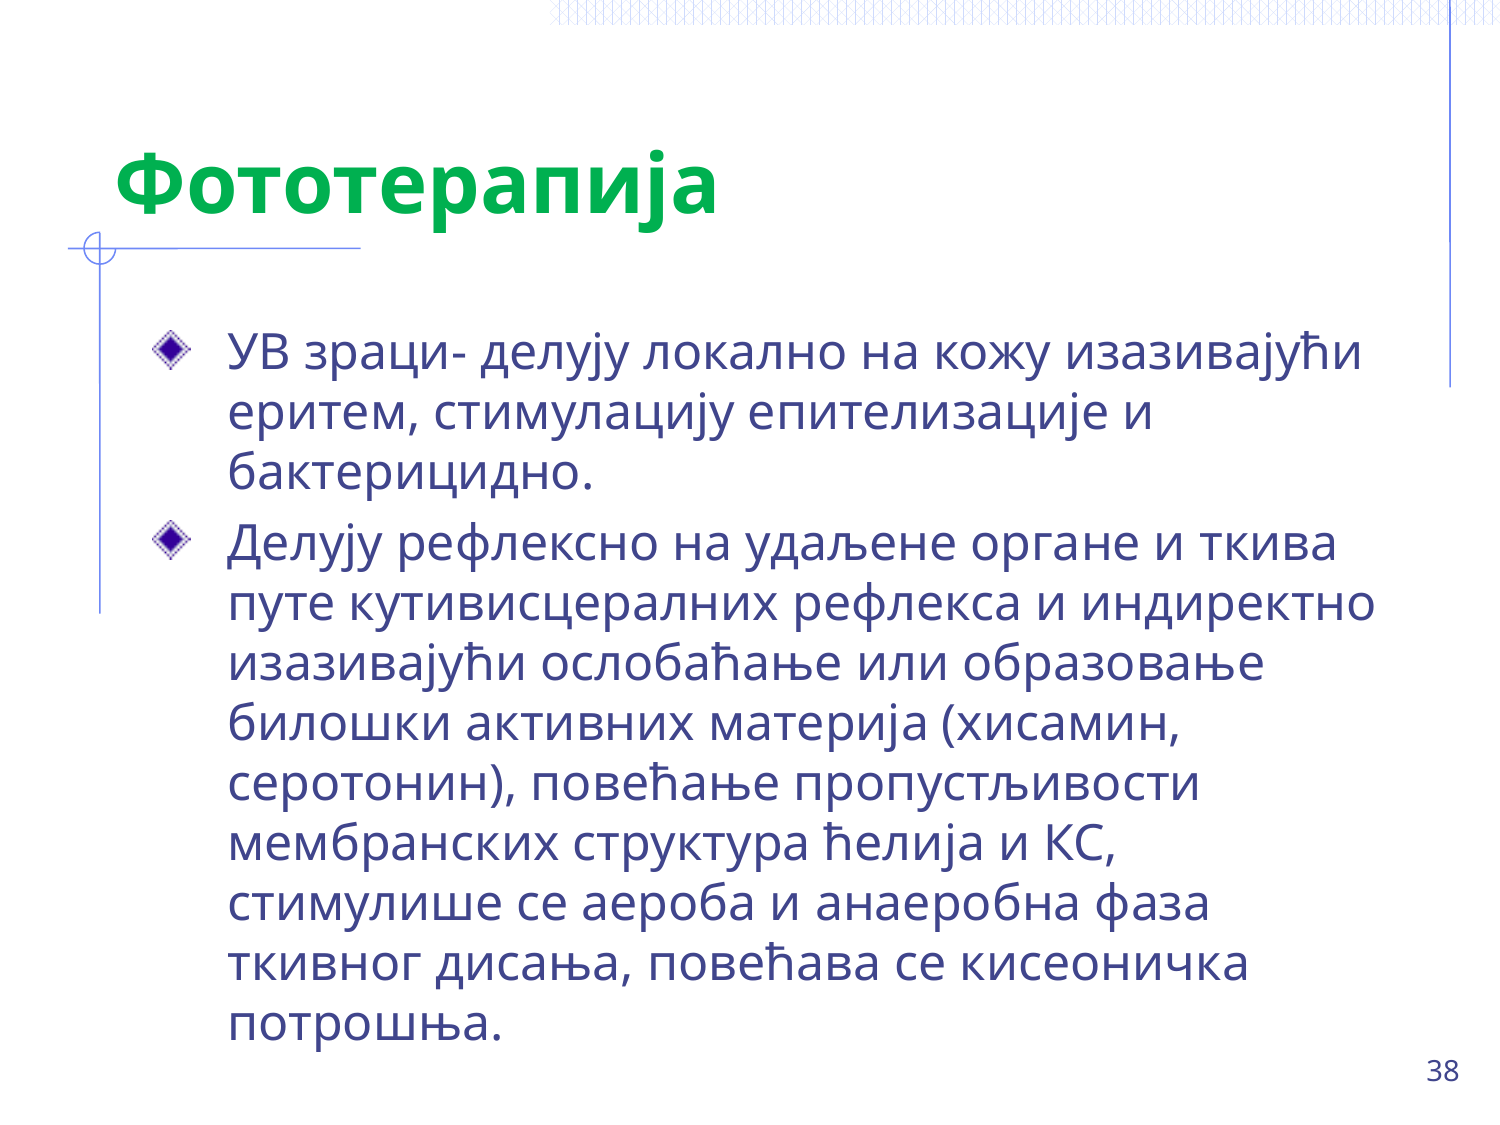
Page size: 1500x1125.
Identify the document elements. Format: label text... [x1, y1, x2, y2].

picture [152, 330, 191, 370]
picture [152, 520, 191, 560]
list УВ зраци- делују локално на кожу изазивајући еритем, стимулацију епителизације и бактерицидно. Делују рефлексно на удаљене органе и ткива путе кутивисцералних рефлекса и индиректно изазивајући ослобаћање или образовање билошки активних материја (хисамин, серотонин), повећање пропустљивости мембранских структура ћелија и КС, стимулише се аероба и анаеробна фаза ткивног дисања, повећава се кисеоничка потрошња. [137, 312, 1413, 988]
slide_number 38 [1162, 1025, 1475, 1100]
title Фототерапија [99, 49, 1376, 238]
